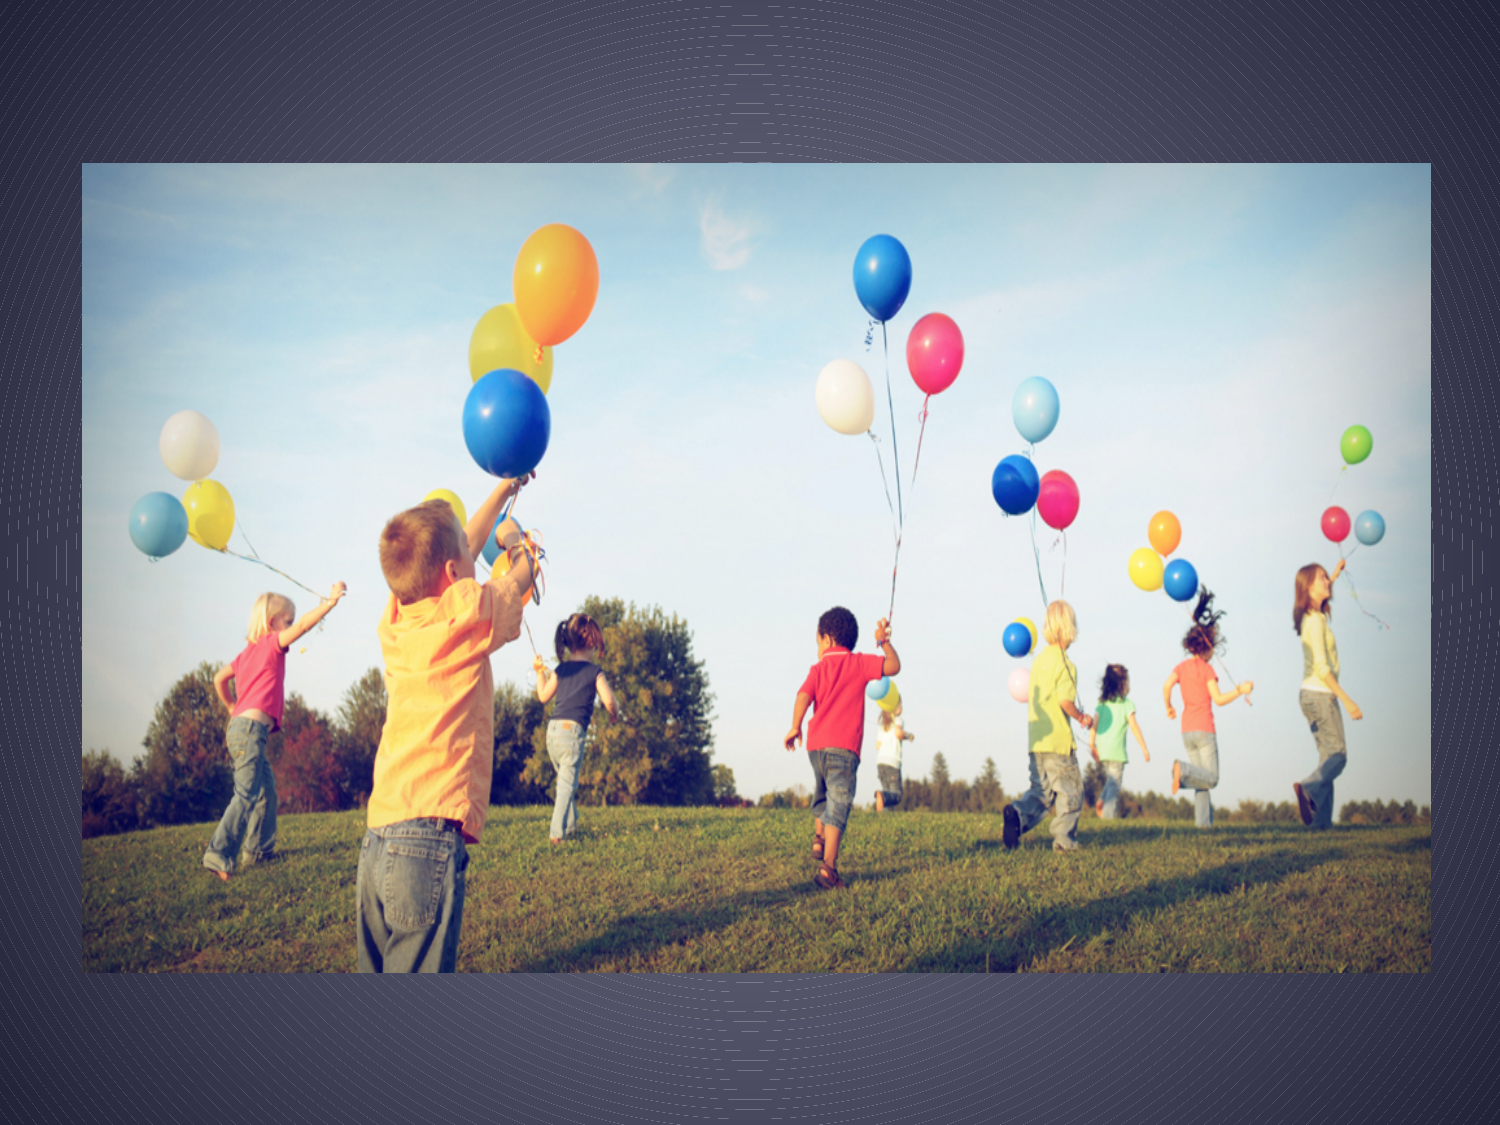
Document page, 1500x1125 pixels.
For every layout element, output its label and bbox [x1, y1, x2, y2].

picture [81, 163, 1431, 973]
